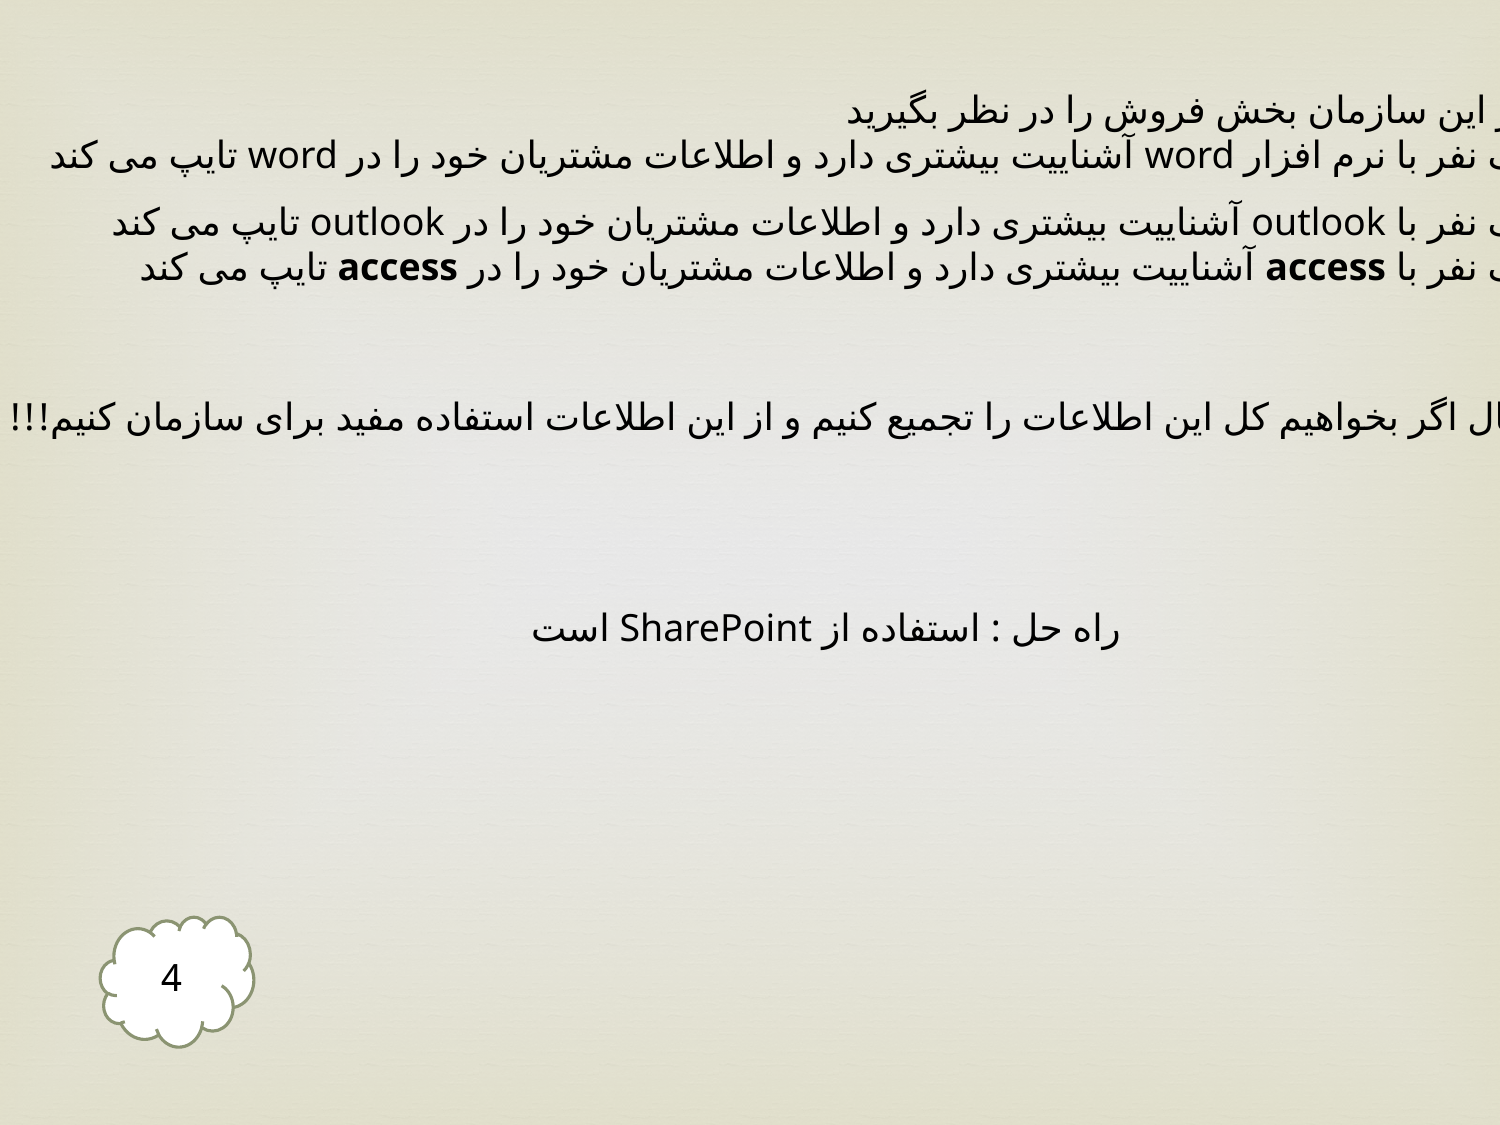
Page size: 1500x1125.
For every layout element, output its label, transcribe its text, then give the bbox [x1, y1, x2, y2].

text_box حال اگر بخواهیم کل این اطلاعات را تجمیع کنیم و از این اطلاعات استفاده مفید برای سازمان کنیم!!! [0, 385, 1500, 445]
text_box در این سازمان بخش فروش را در نظر بگیرید یک نفر با نرم افزار word آشناییت بیشتری دارد و اطلاعات مشتریان خود را در word تایپ می کند یک نفر با outlook آشناییت بیشتری دارد و اطلاعات مشتریان خود را در outlook تایپ می کند یک نفر با access آشناییت بیشتری دارد و اطلاعات مشتریان خود را در access تایپ می کند [34, 78, 1500, 341]
text_box راه حل : استفاده از SharePoint است [516, 596, 1136, 657]
